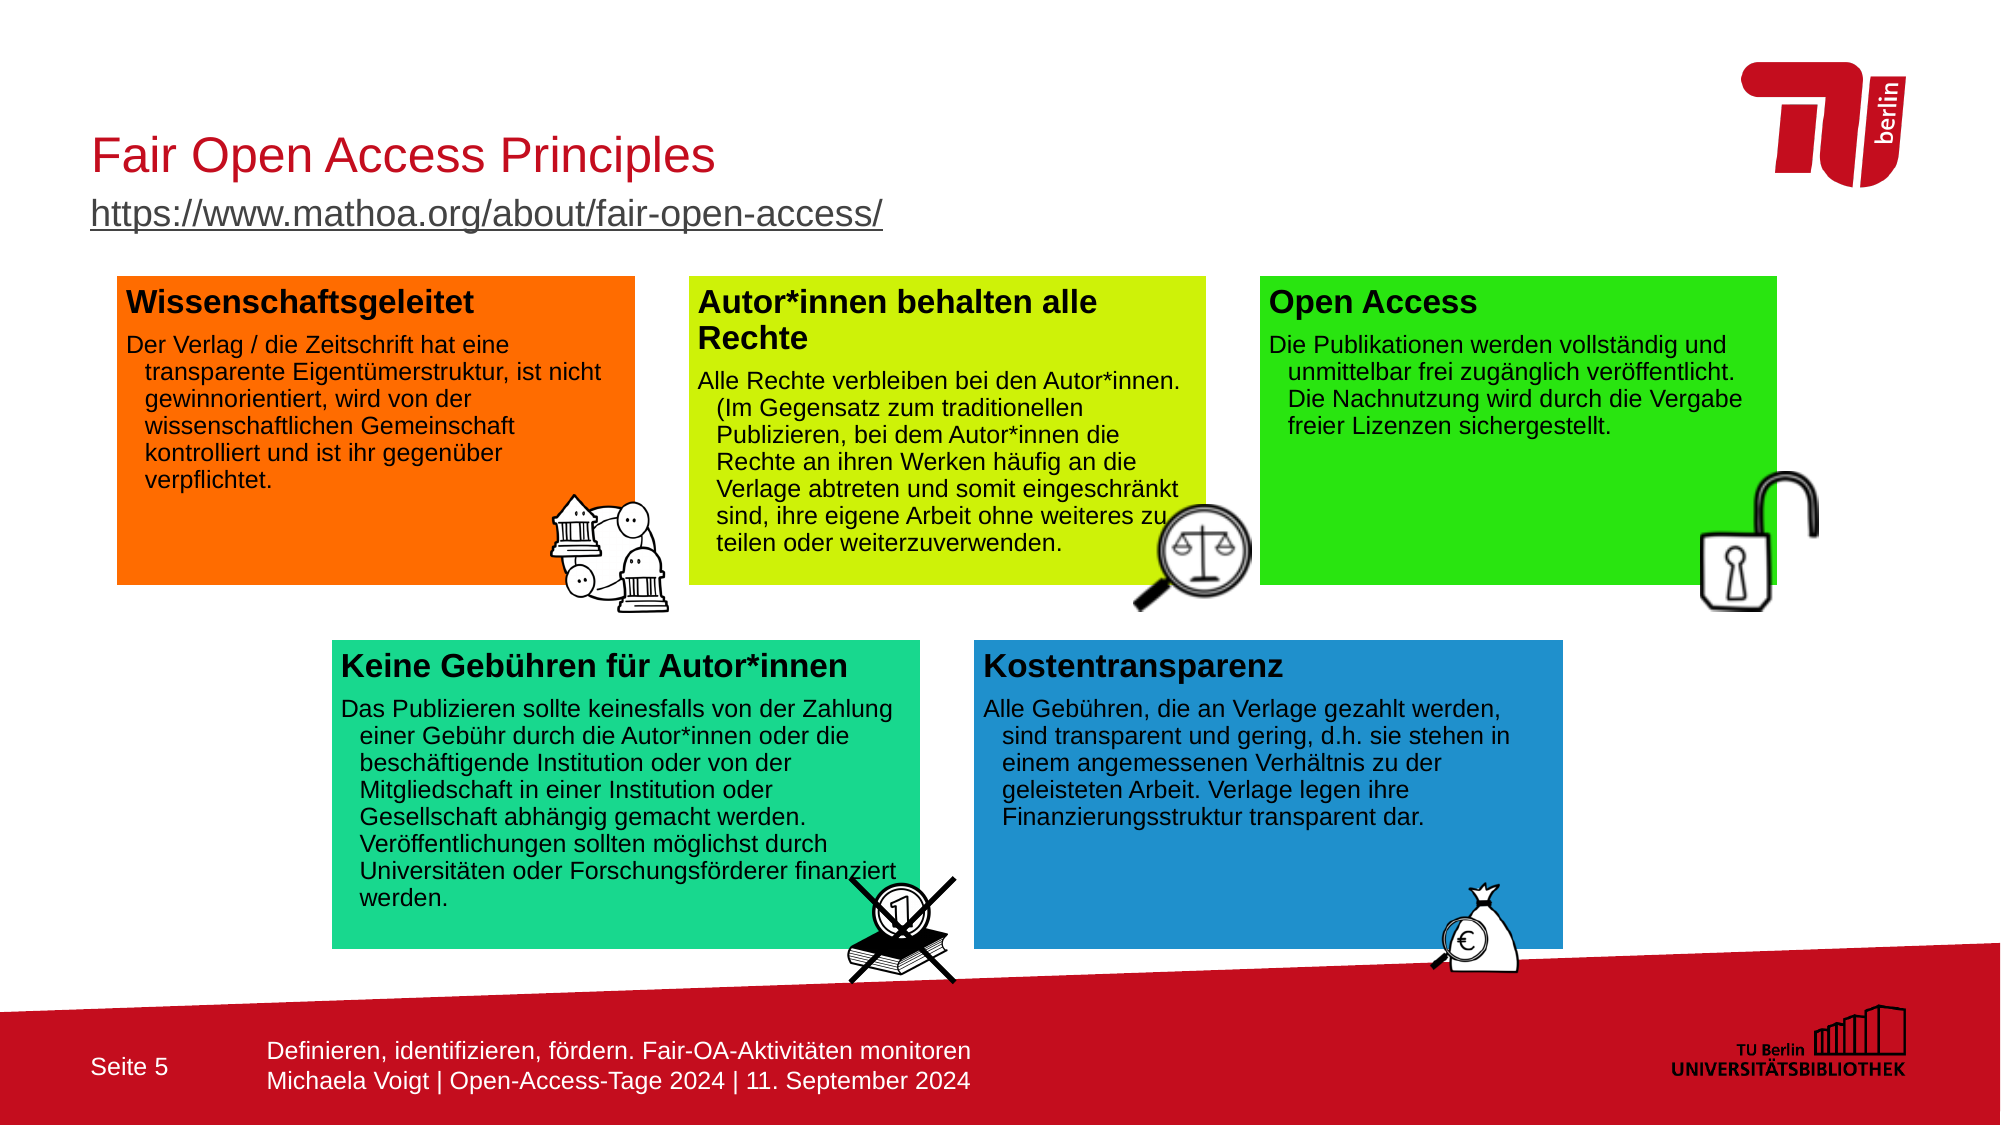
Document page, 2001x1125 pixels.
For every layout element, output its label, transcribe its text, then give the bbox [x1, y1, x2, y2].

picture [1420, 871, 1539, 990]
picture [1741, 62, 1906, 188]
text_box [116, 162, 1779, 1063]
picture [1133, 504, 1252, 612]
picture [550, 494, 669, 613]
picture [1672, 1004, 1906, 1076]
picture [1700, 471, 1819, 612]
text_box https://www.mathoa.org/about/fair-open-access/ [75, 182, 116, 242]
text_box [828, 856, 977, 1004]
title Fair Open Access Principles [91, 65, 1455, 182]
